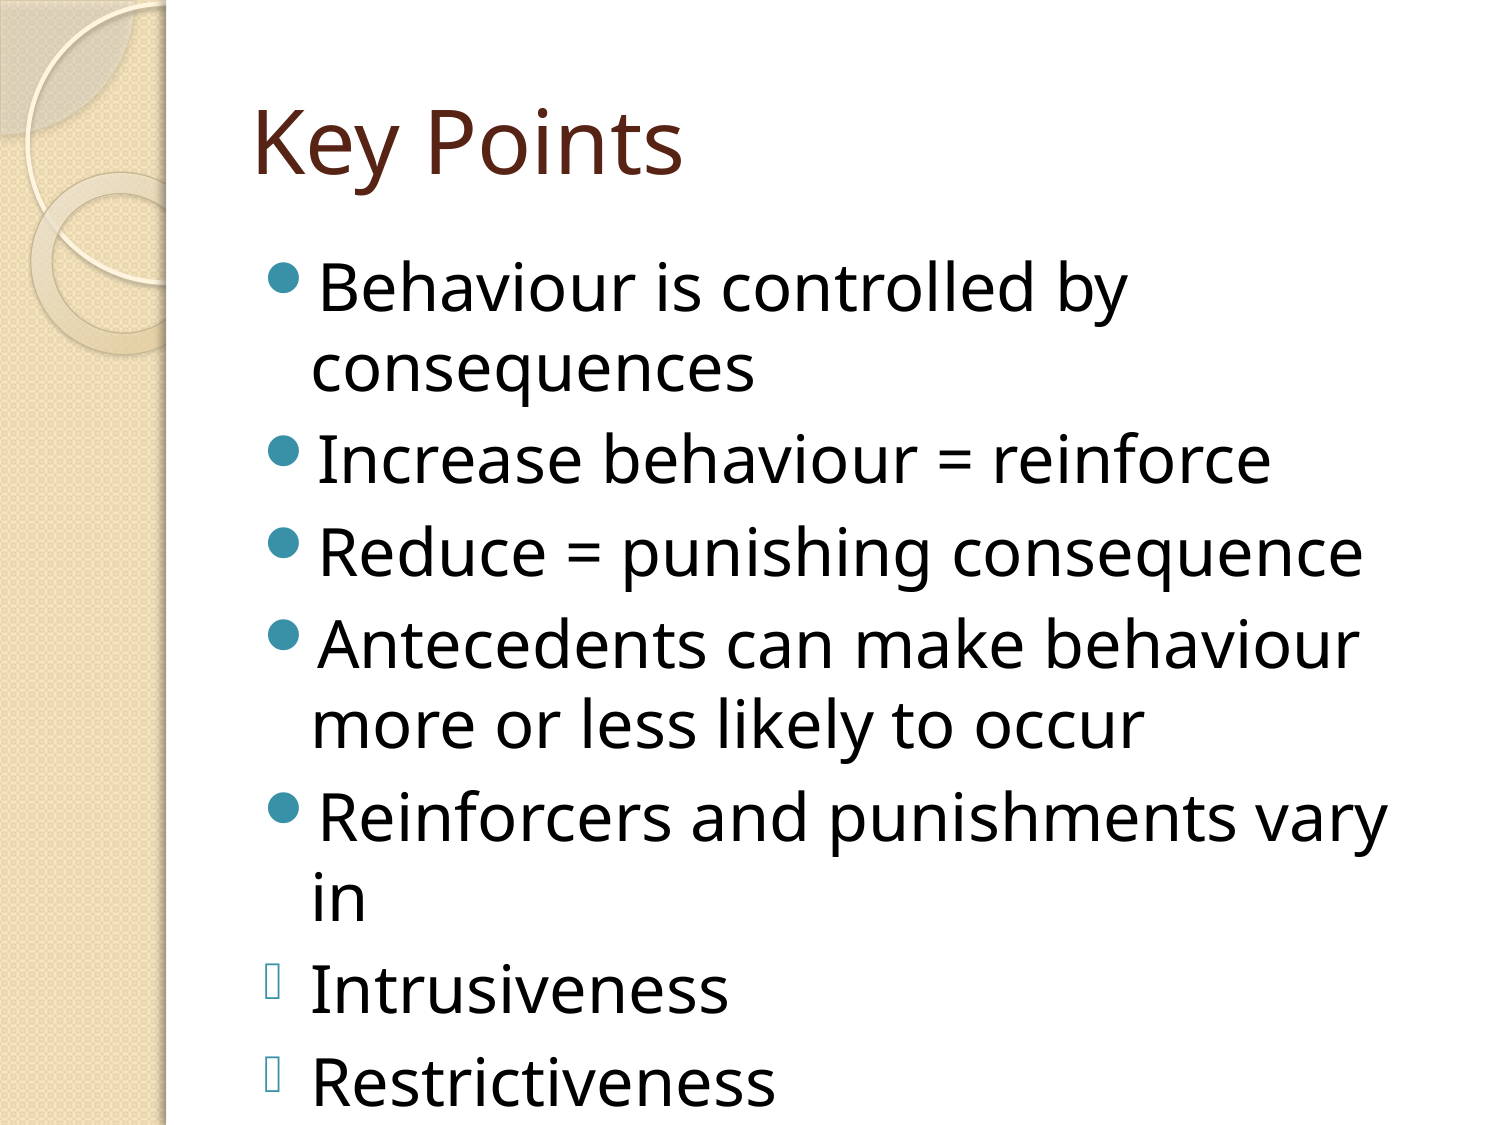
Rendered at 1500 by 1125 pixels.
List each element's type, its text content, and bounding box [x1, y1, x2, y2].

title Key Points [235, 45, 1466, 233]
list Behaviour is controlled by consequences Increase behaviour = reinforce Reduce = punishing consequence Antecedents can make behaviour more or less likely to occur Reinforcers and punishments vary in Intrusiveness Restrictiveness [235, 237, 1466, 1025]
